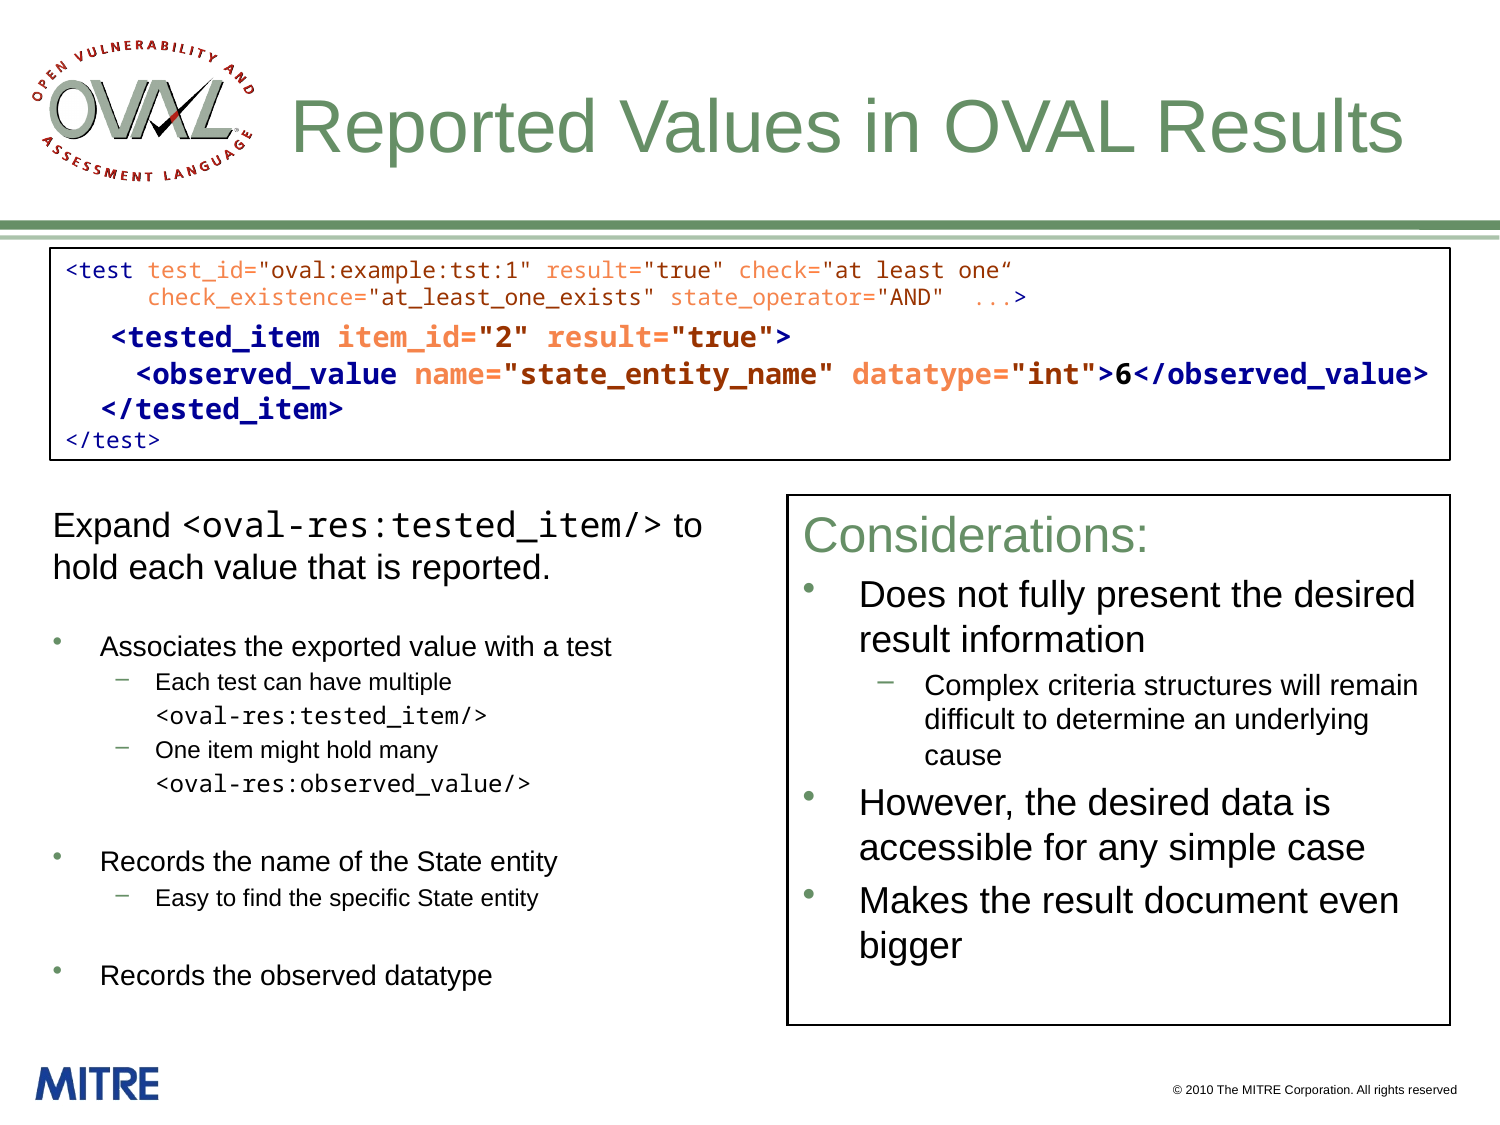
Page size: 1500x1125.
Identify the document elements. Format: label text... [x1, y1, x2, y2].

list Expand <oval-res:tested_item/> to hold each value that is reported. Associates the exported value with a test Each test can have multiple <oval-res:tested_item/> One item might hold many <oval-res:observed_value/> Records the name of the State entity Easy to find the specific State entity Records the observed datatype [37, 494, 751, 1008]
picture [30, 1064, 163, 1106]
picture [0, 0, 313, 238]
text_box <test test_id="oval:example:tst:1" result="true" check="at least one“ check_existence="at_least_one_exists" state_operator="AND" ...> <tested_item item_id="2" result="true"> <observed_value name="state_entity_name" datatype="int">6</observed_value> </tested_item> </test> [48, 246, 1452, 462]
list Considerations: Does not fully present the desired result information Complex criteria structures will remain difficult to determine an underlying cause However, the desired data is accessible for any simple case Makes the result document even bigger [785, 493, 1452, 1027]
title Reported Values in OVAL Results [274, 44, 1438, 201]
